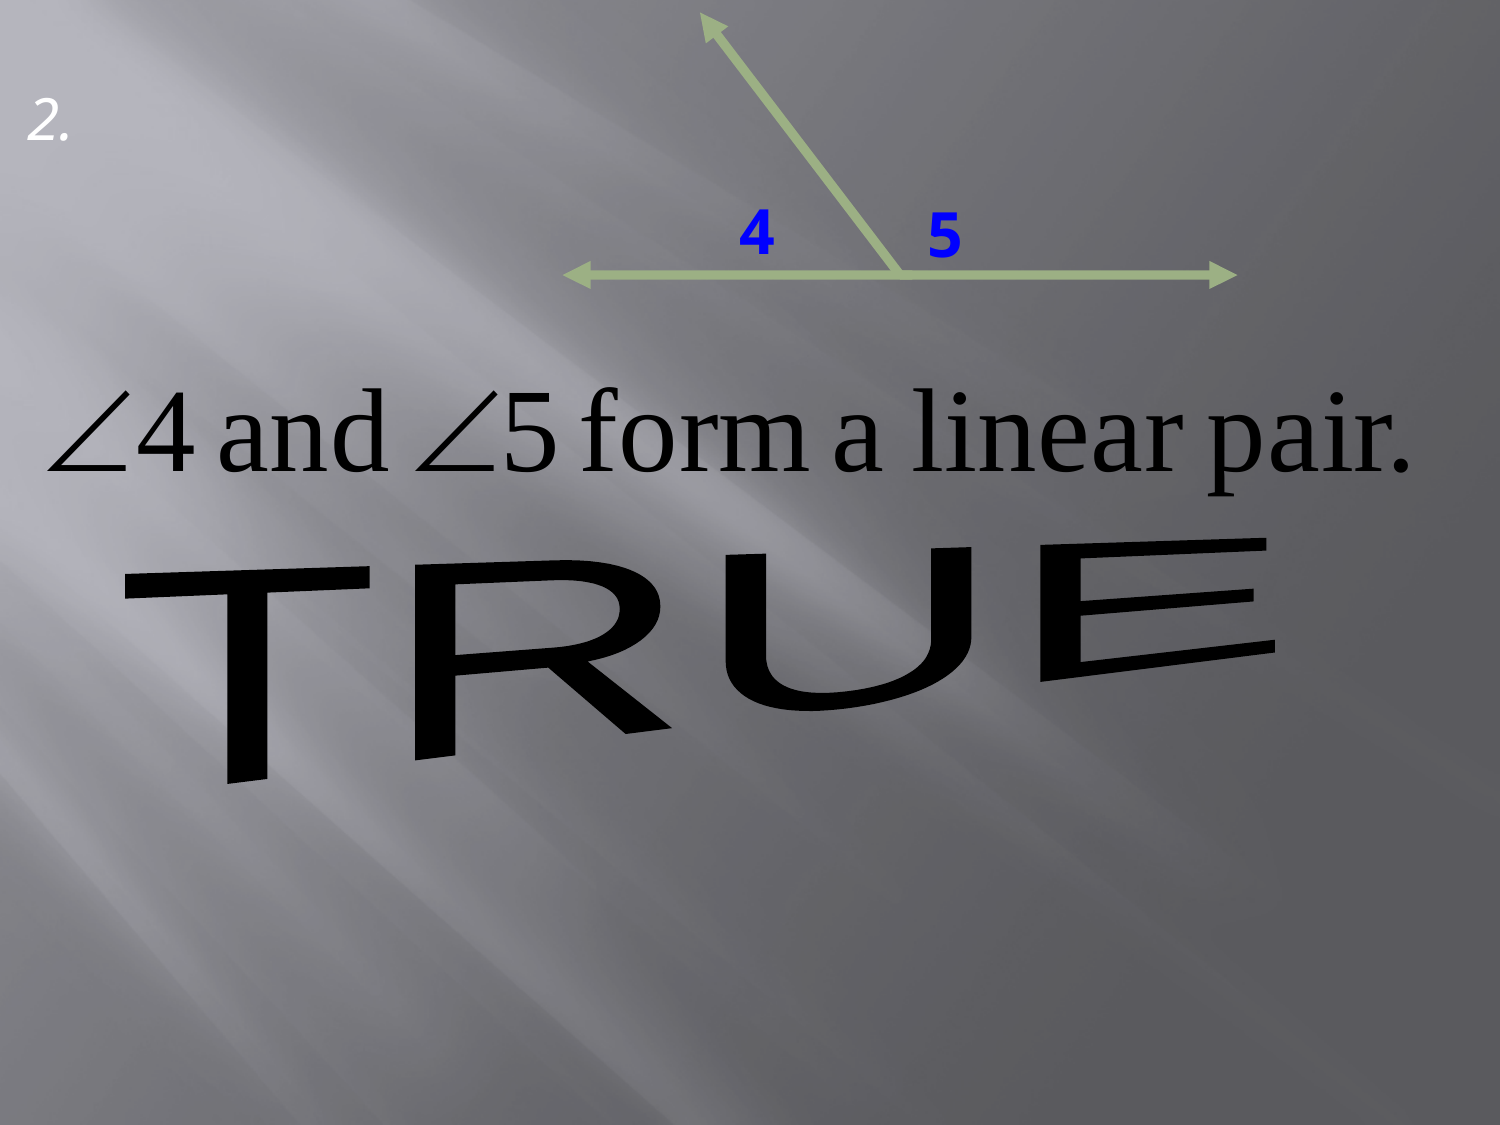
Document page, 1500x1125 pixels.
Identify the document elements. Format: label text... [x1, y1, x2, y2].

text_box [562, 268, 899, 282]
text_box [27, 362, 1436, 522]
text_box 5 [912, 187, 1075, 278]
text_box 2. [12, 75, 563, 160]
text_box 4 [724, 184, 888, 275]
text_box [1075, 268, 1238, 282]
text_box [699, 12, 831, 184]
